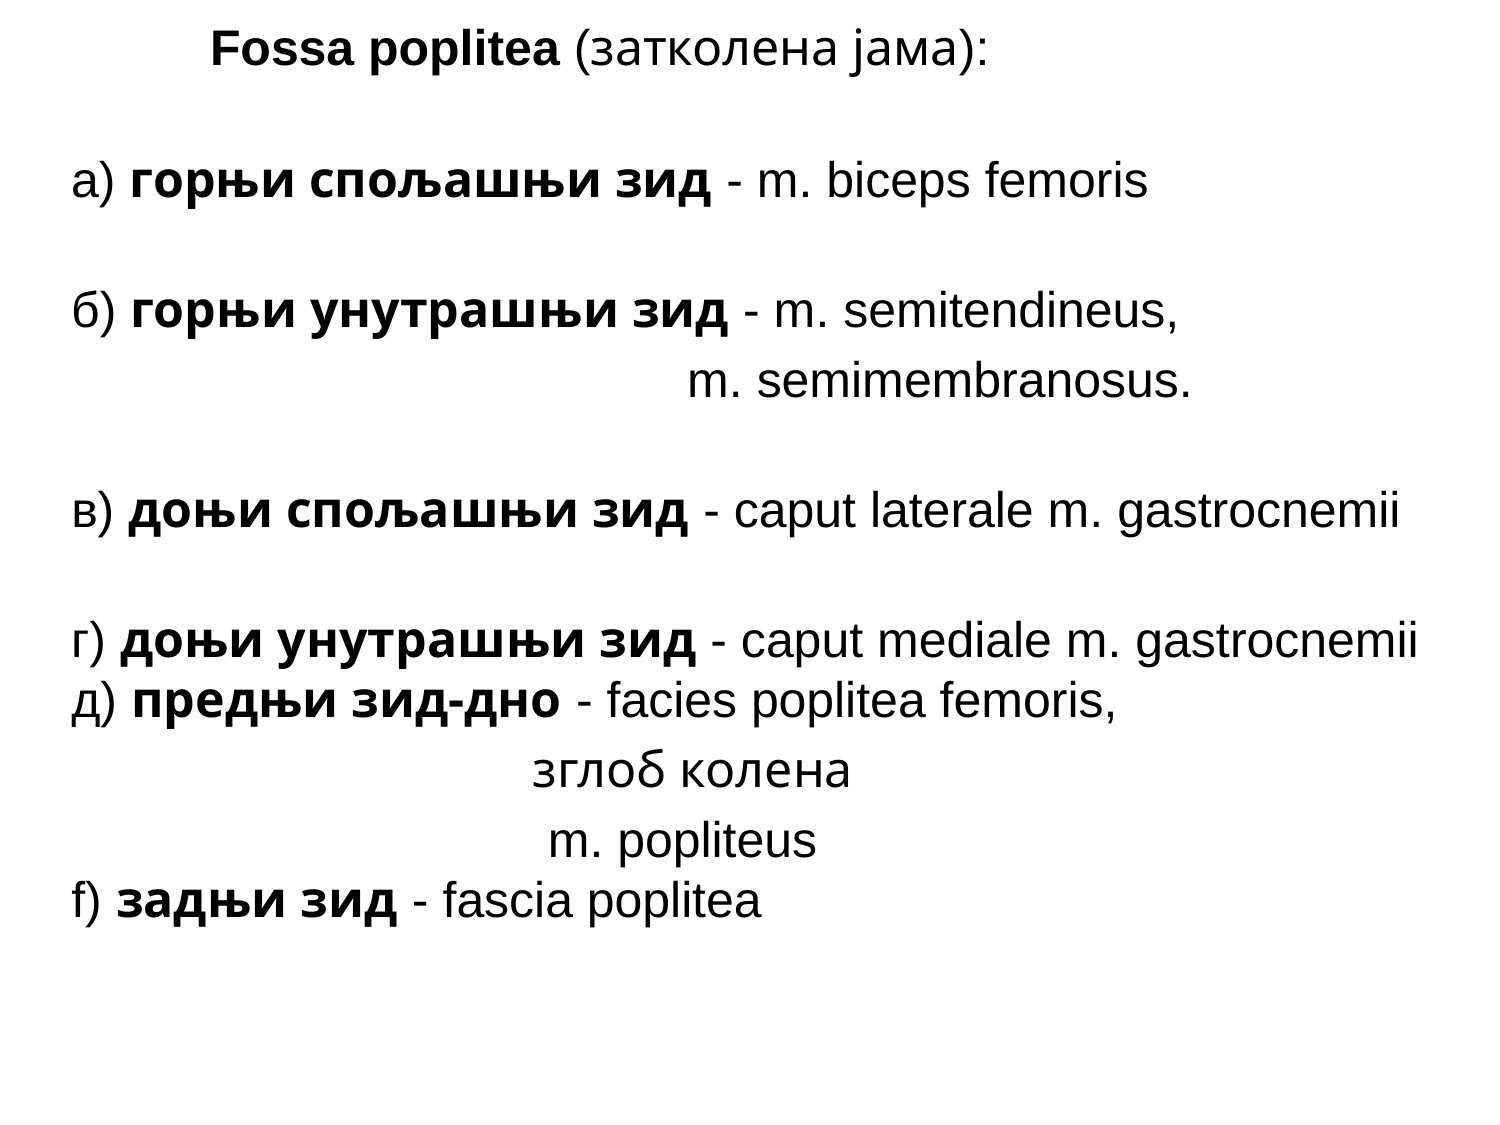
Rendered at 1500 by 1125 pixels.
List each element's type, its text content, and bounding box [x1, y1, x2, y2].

list Fossa poplitea (затколенa јaмa): a) горњи спољашњи зид - m. biceps femoris б) горњи унутрашњи зид - m. semitendineus, m. semimembranosus. в) доњи спољашњи зид - caput laterale m. gastrocnemii г) доњи унутрашњи зид - caput mediale m. gastrocnemii д) предњи зид-дно - facies poplitea femoris, зглоб колена m. popliteus f) задњи зид - fascia poplitea [0, 0, 1500, 1125]
